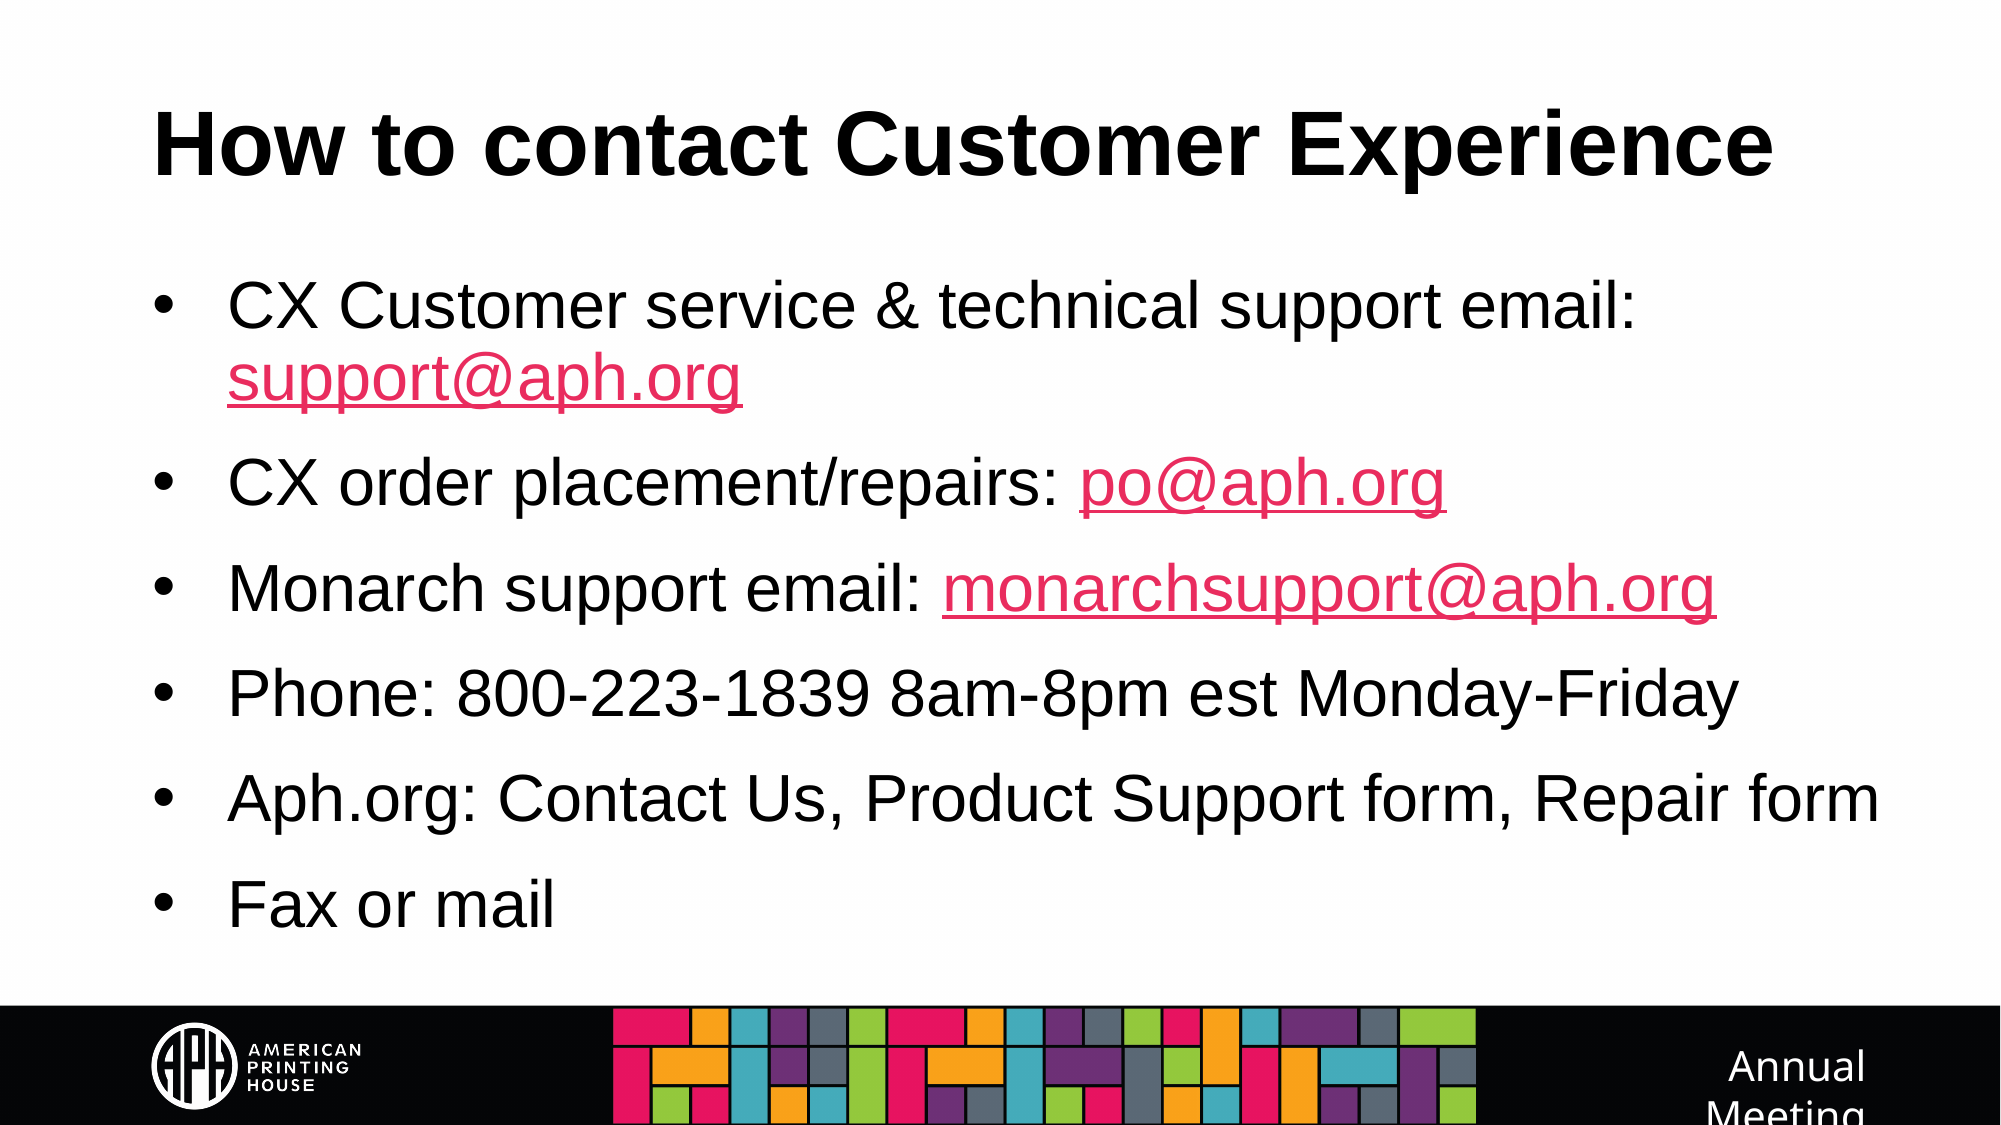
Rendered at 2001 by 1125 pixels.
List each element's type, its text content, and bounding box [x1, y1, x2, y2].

title How to contact Customer Experience [137, 59, 1863, 232]
picture [1727, 1107, 1734, 1125]
list CX Customer service & technical support email: support@aph.org CX order placement/repairs: po@aph.org Monarch support email: monarchsupport@aph.org Phone: 800-223-1839 8am-8pm est Monday-Friday Aph.org: Contact Us, Product Support form, Repair form Fax or mail [137, 263, 1940, 979]
picture [1711, 1105, 1719, 1125]
picture [1821, 1111, 1833, 1125]
picture [1748, 1111, 1760, 1118]
picture [1846, 1111, 1858, 1125]
picture [0, 0, 2001, 1125]
picture [1771, 1111, 1783, 1118]
